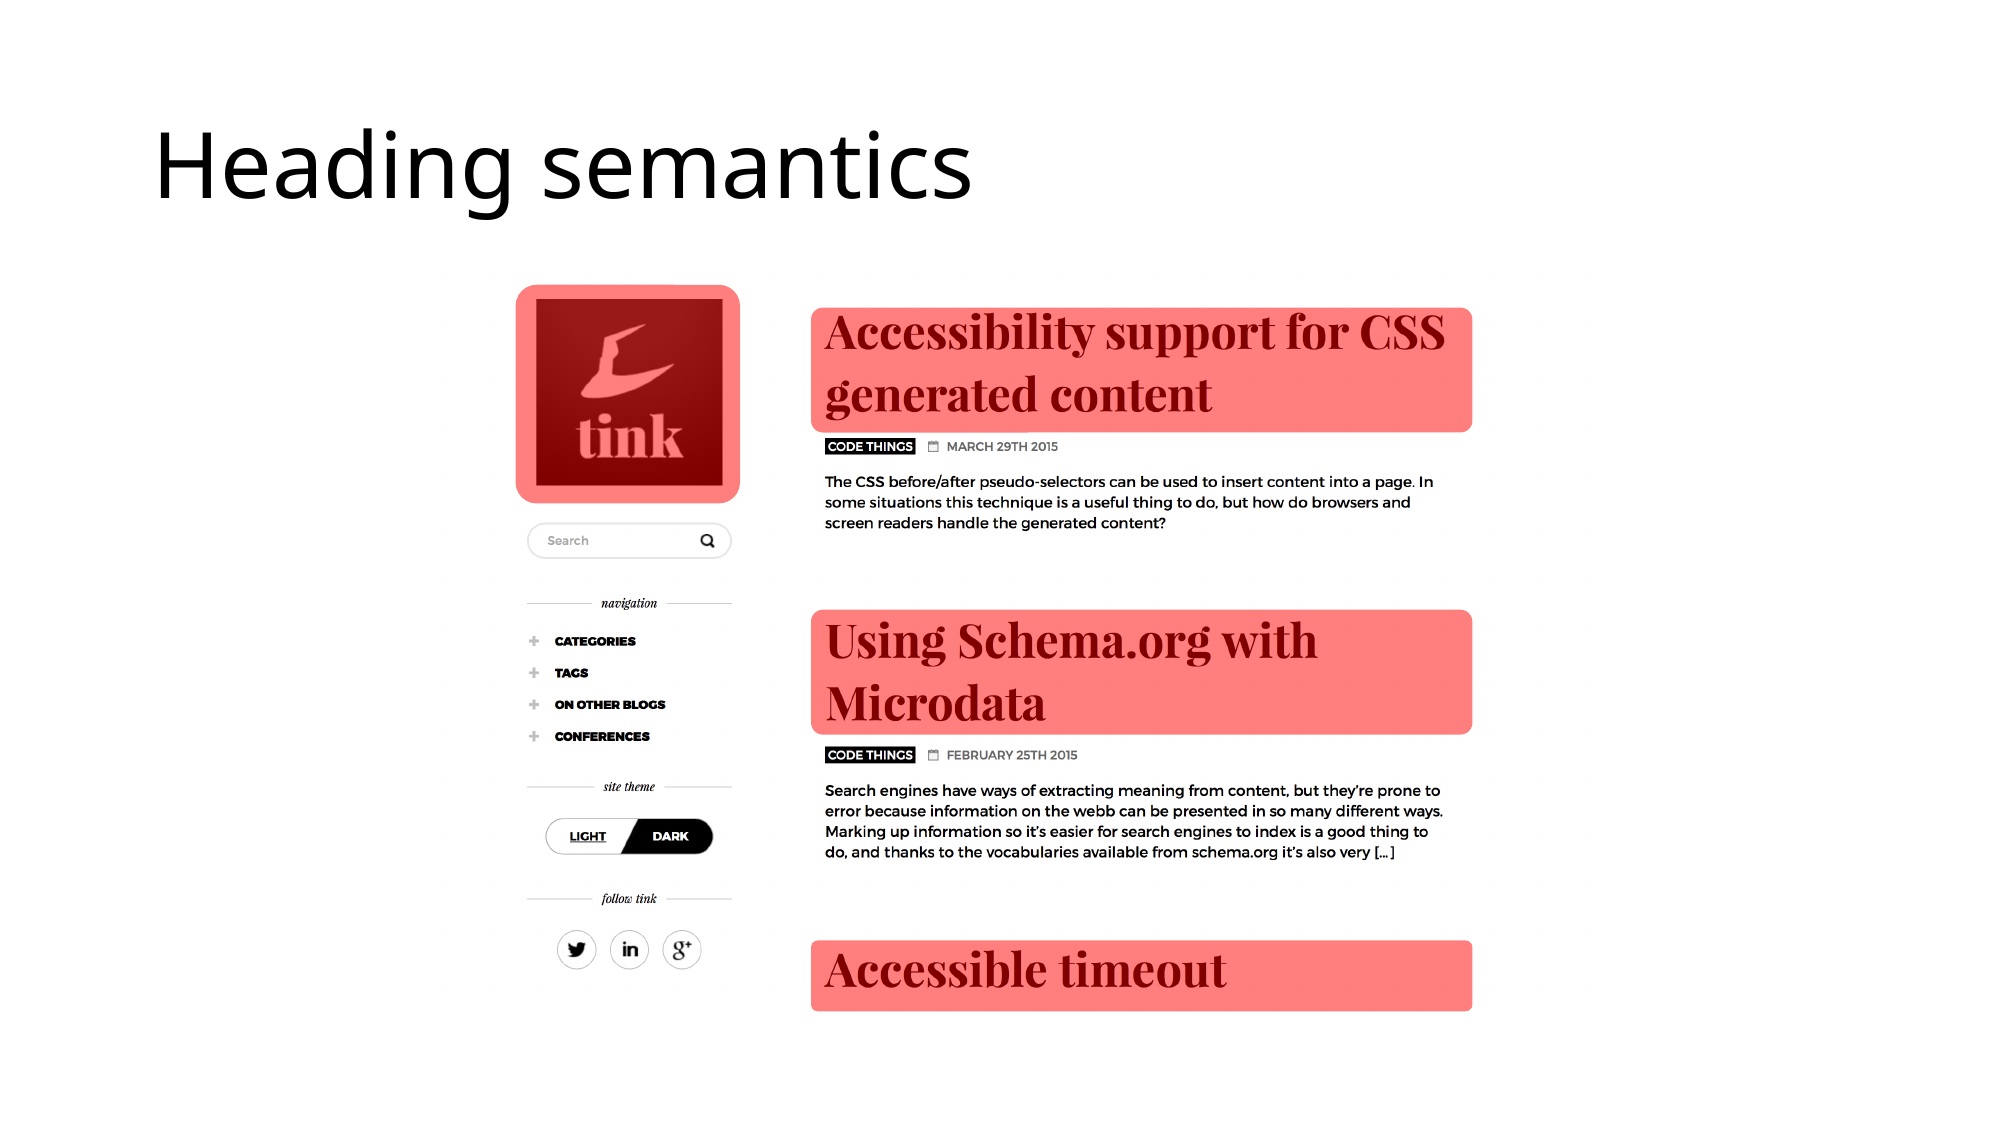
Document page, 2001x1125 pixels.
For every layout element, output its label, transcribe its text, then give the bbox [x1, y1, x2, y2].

title Heading semantics [137, 59, 1863, 278]
picture [399, 252, 1605, 1012]
